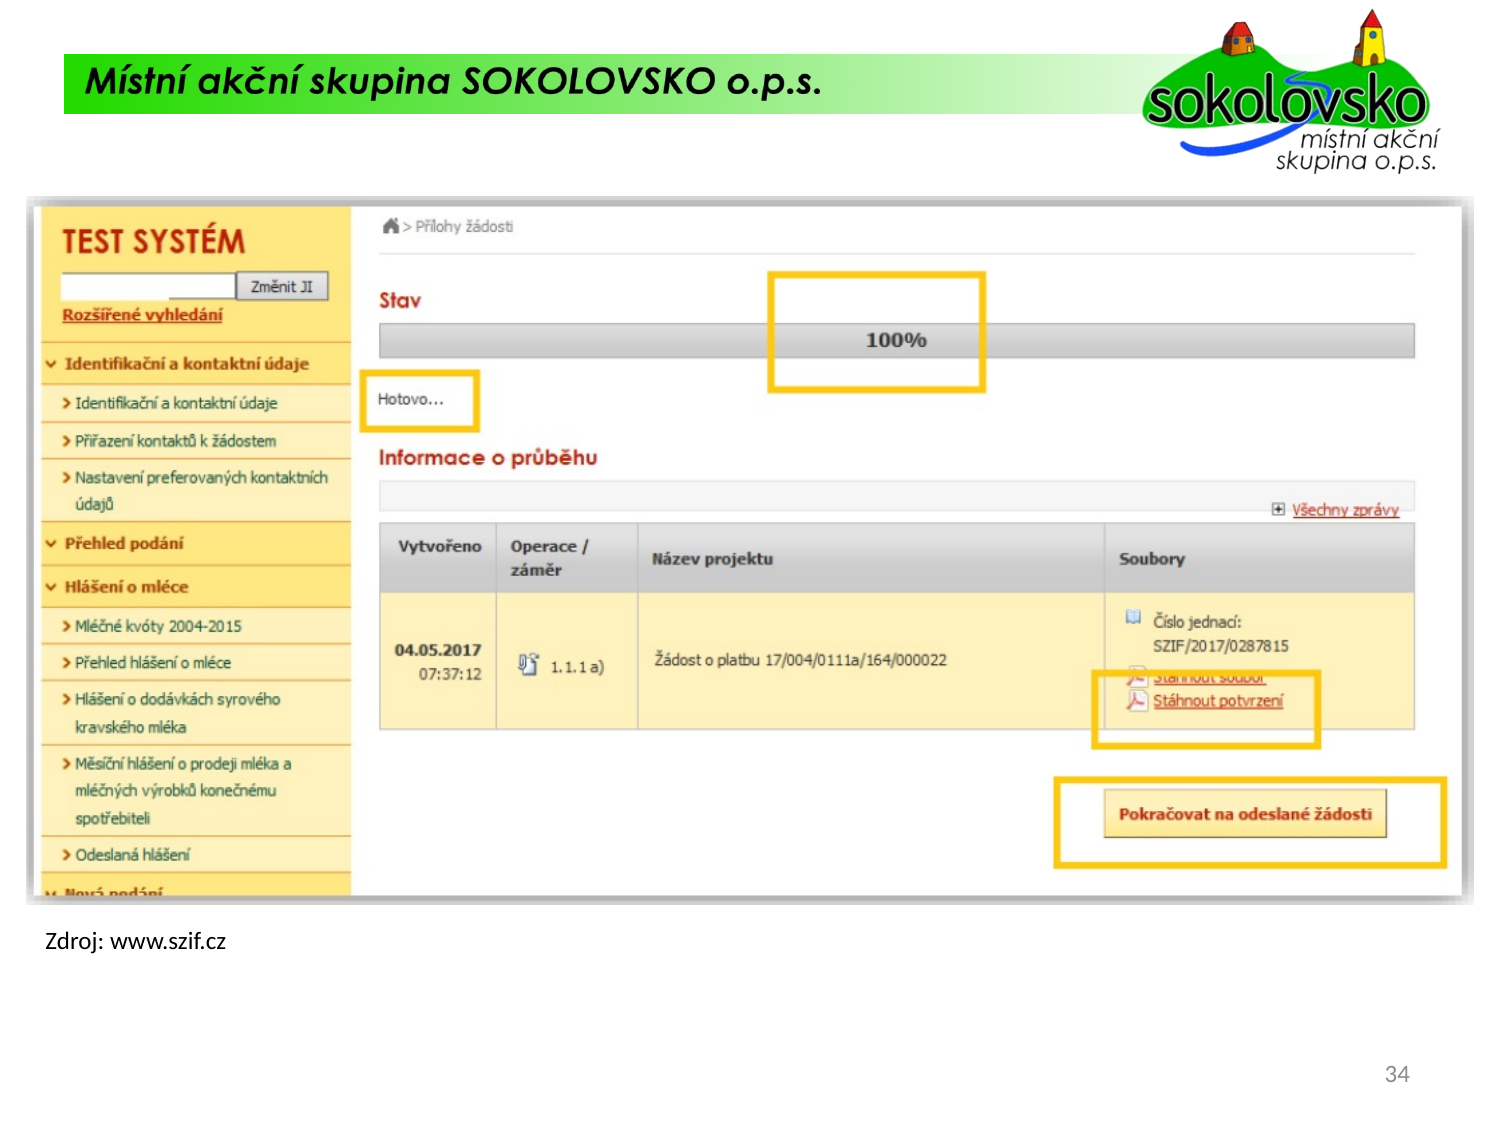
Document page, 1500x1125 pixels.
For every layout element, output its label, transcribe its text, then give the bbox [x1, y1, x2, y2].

slide_number 34 [1074, 1042, 1425, 1103]
picture [64, 0, 1455, 197]
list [26, 196, 1474, 906]
text_box Zdroj: www.szif.cz [30, 916, 242, 962]
